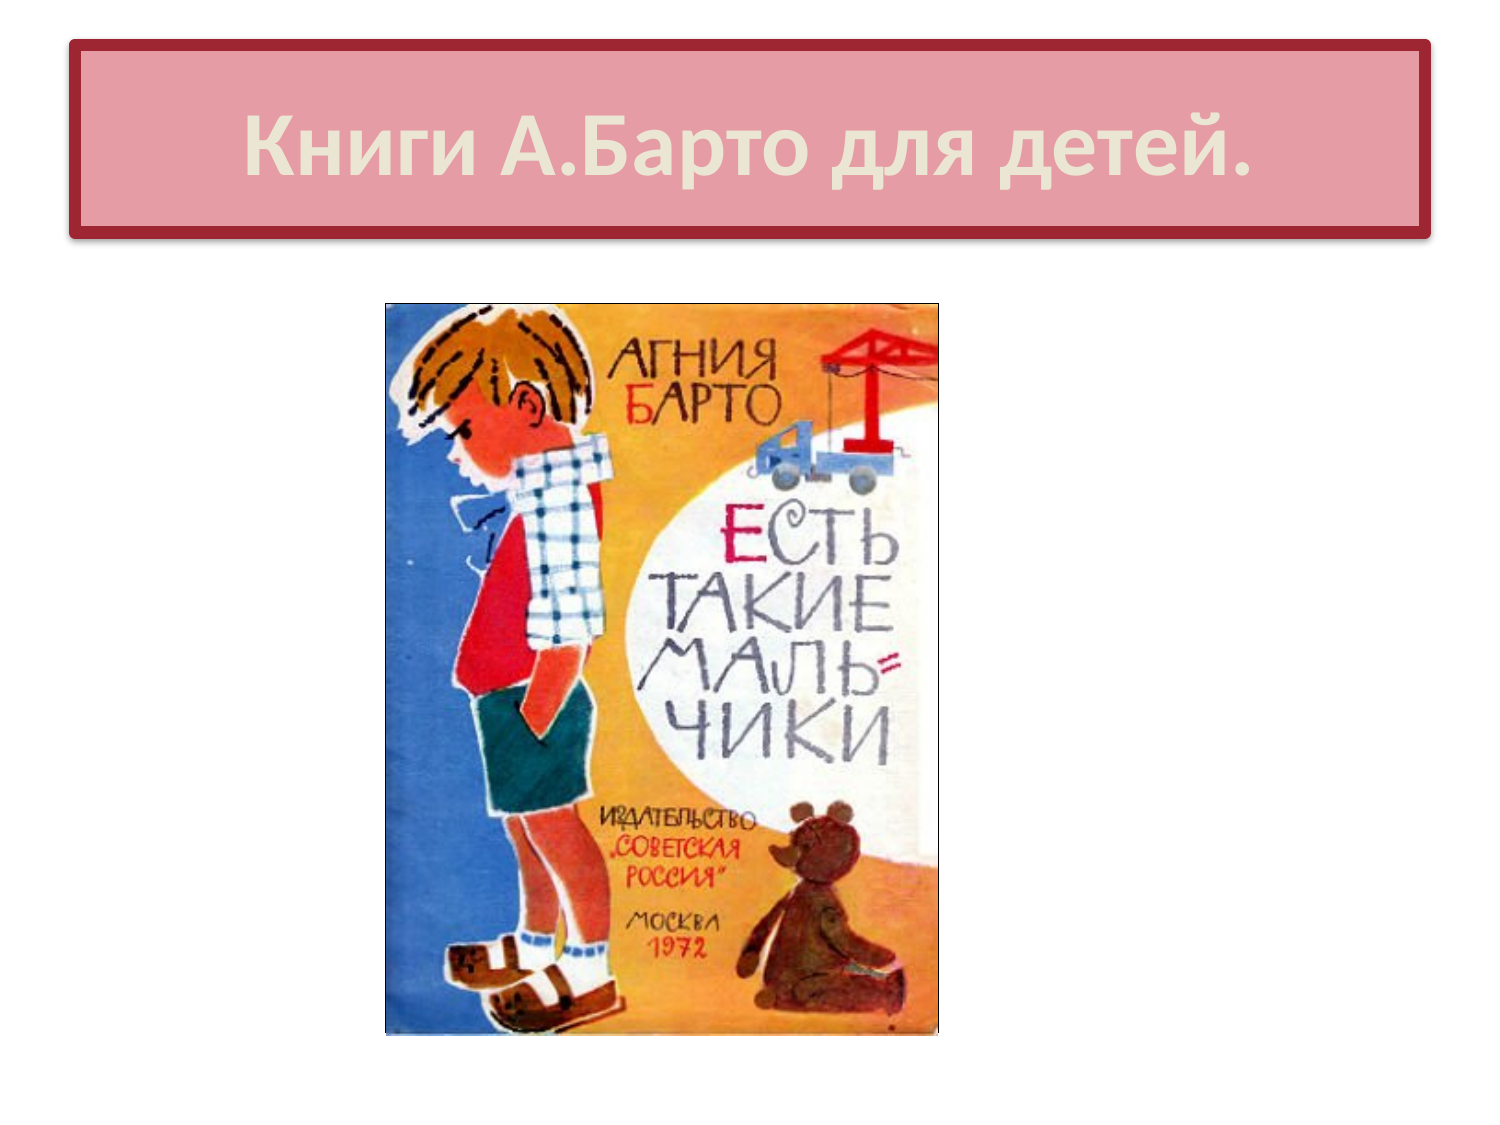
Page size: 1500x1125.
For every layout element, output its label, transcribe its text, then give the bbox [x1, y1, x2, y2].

picture [386, 304, 938, 1036]
title Книги А.Барто для детей. [74, 44, 1426, 233]
